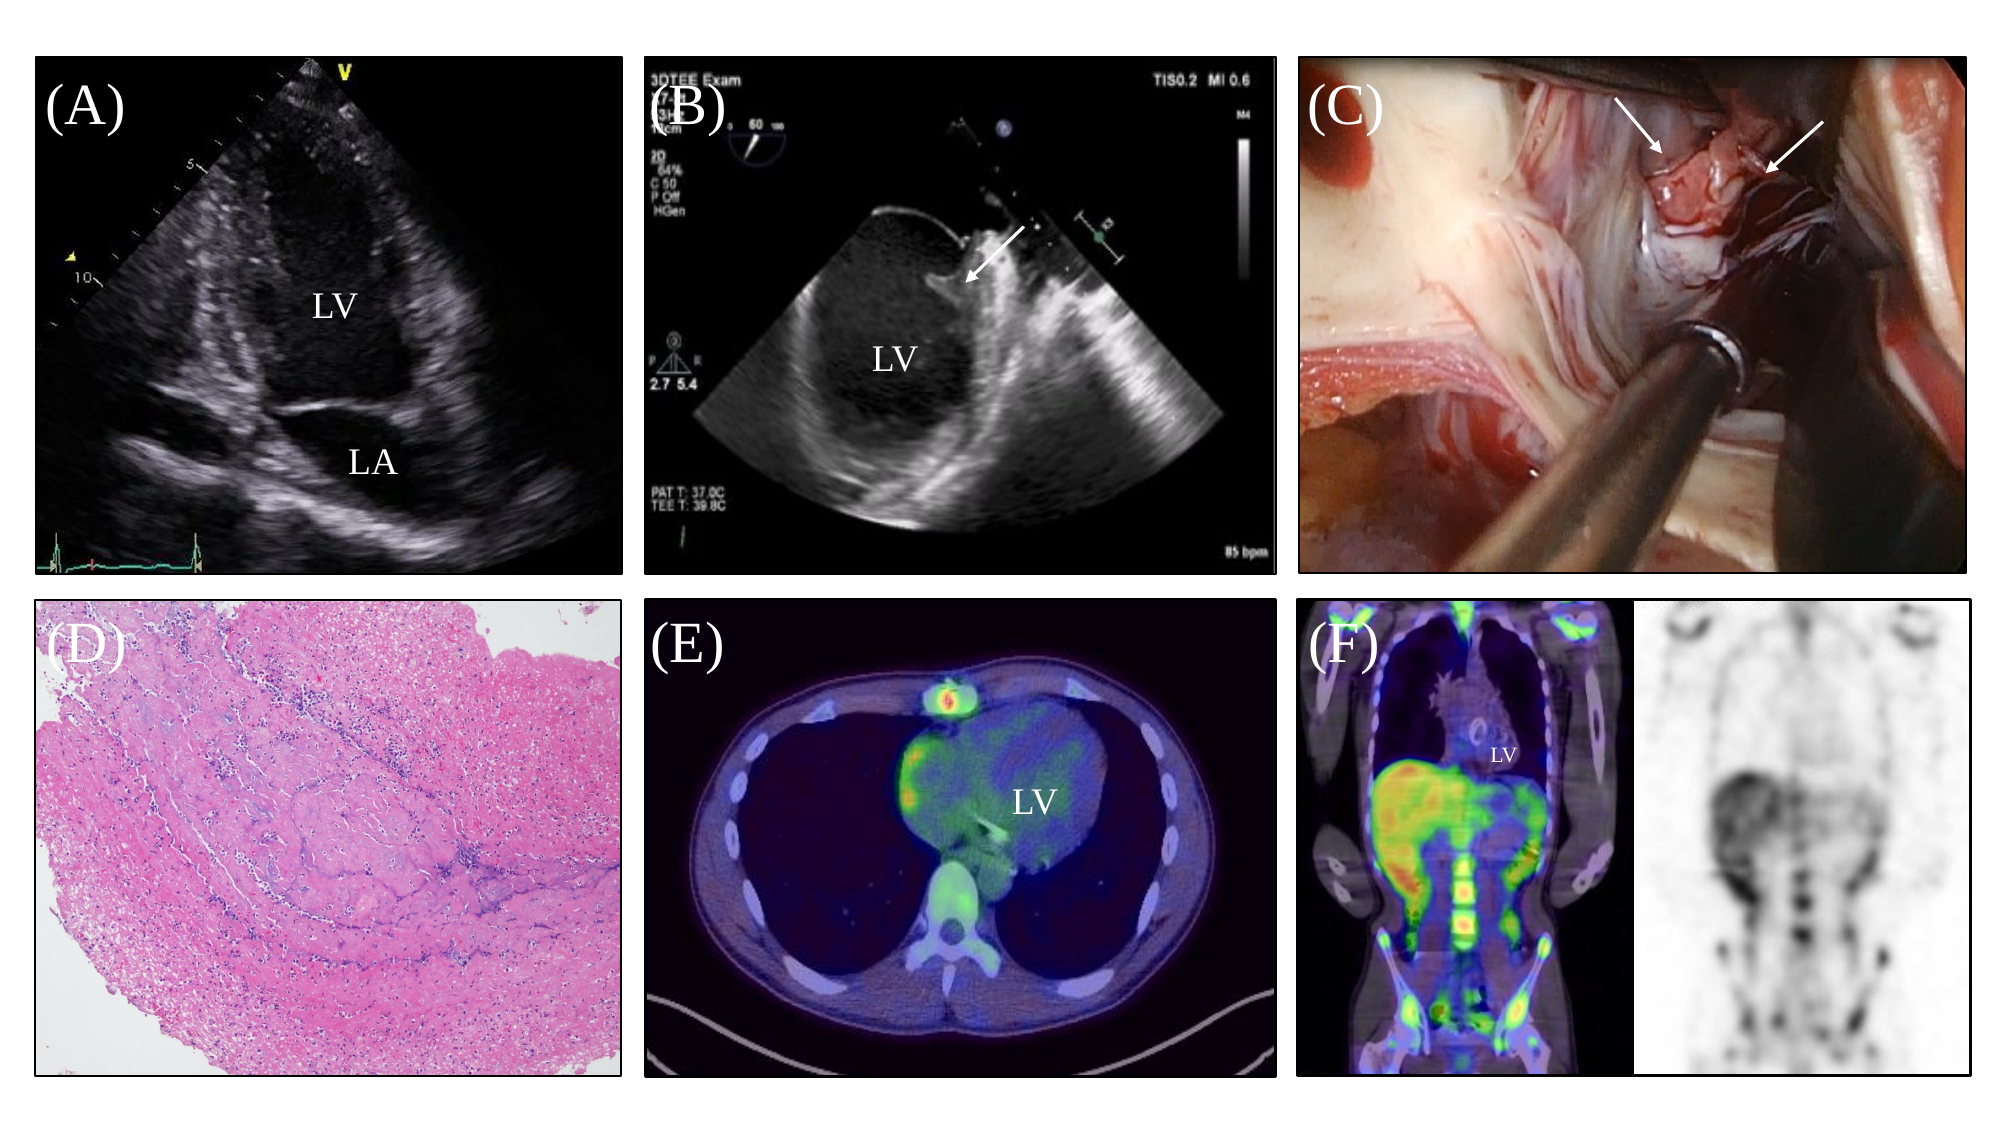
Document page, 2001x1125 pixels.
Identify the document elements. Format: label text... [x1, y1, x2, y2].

picture [647, 600, 1274, 1075]
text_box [1615, 98, 1662, 154]
picture [645, 58, 1276, 573]
picture [35, 600, 621, 1075]
text_box (D) [31, 596, 142, 682]
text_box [965, 226, 1024, 283]
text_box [1765, 121, 1823, 174]
text_box (B) [634, 58, 645, 144]
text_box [1299, 600, 1970, 1075]
text_box (C) [1292, 58, 1299, 144]
text_box (A) [30, 58, 36, 144]
text_box (E) [635, 596, 740, 682]
picture [1299, 58, 1966, 573]
text_box (F) [1293, 596, 1395, 682]
picture [36, 58, 621, 573]
